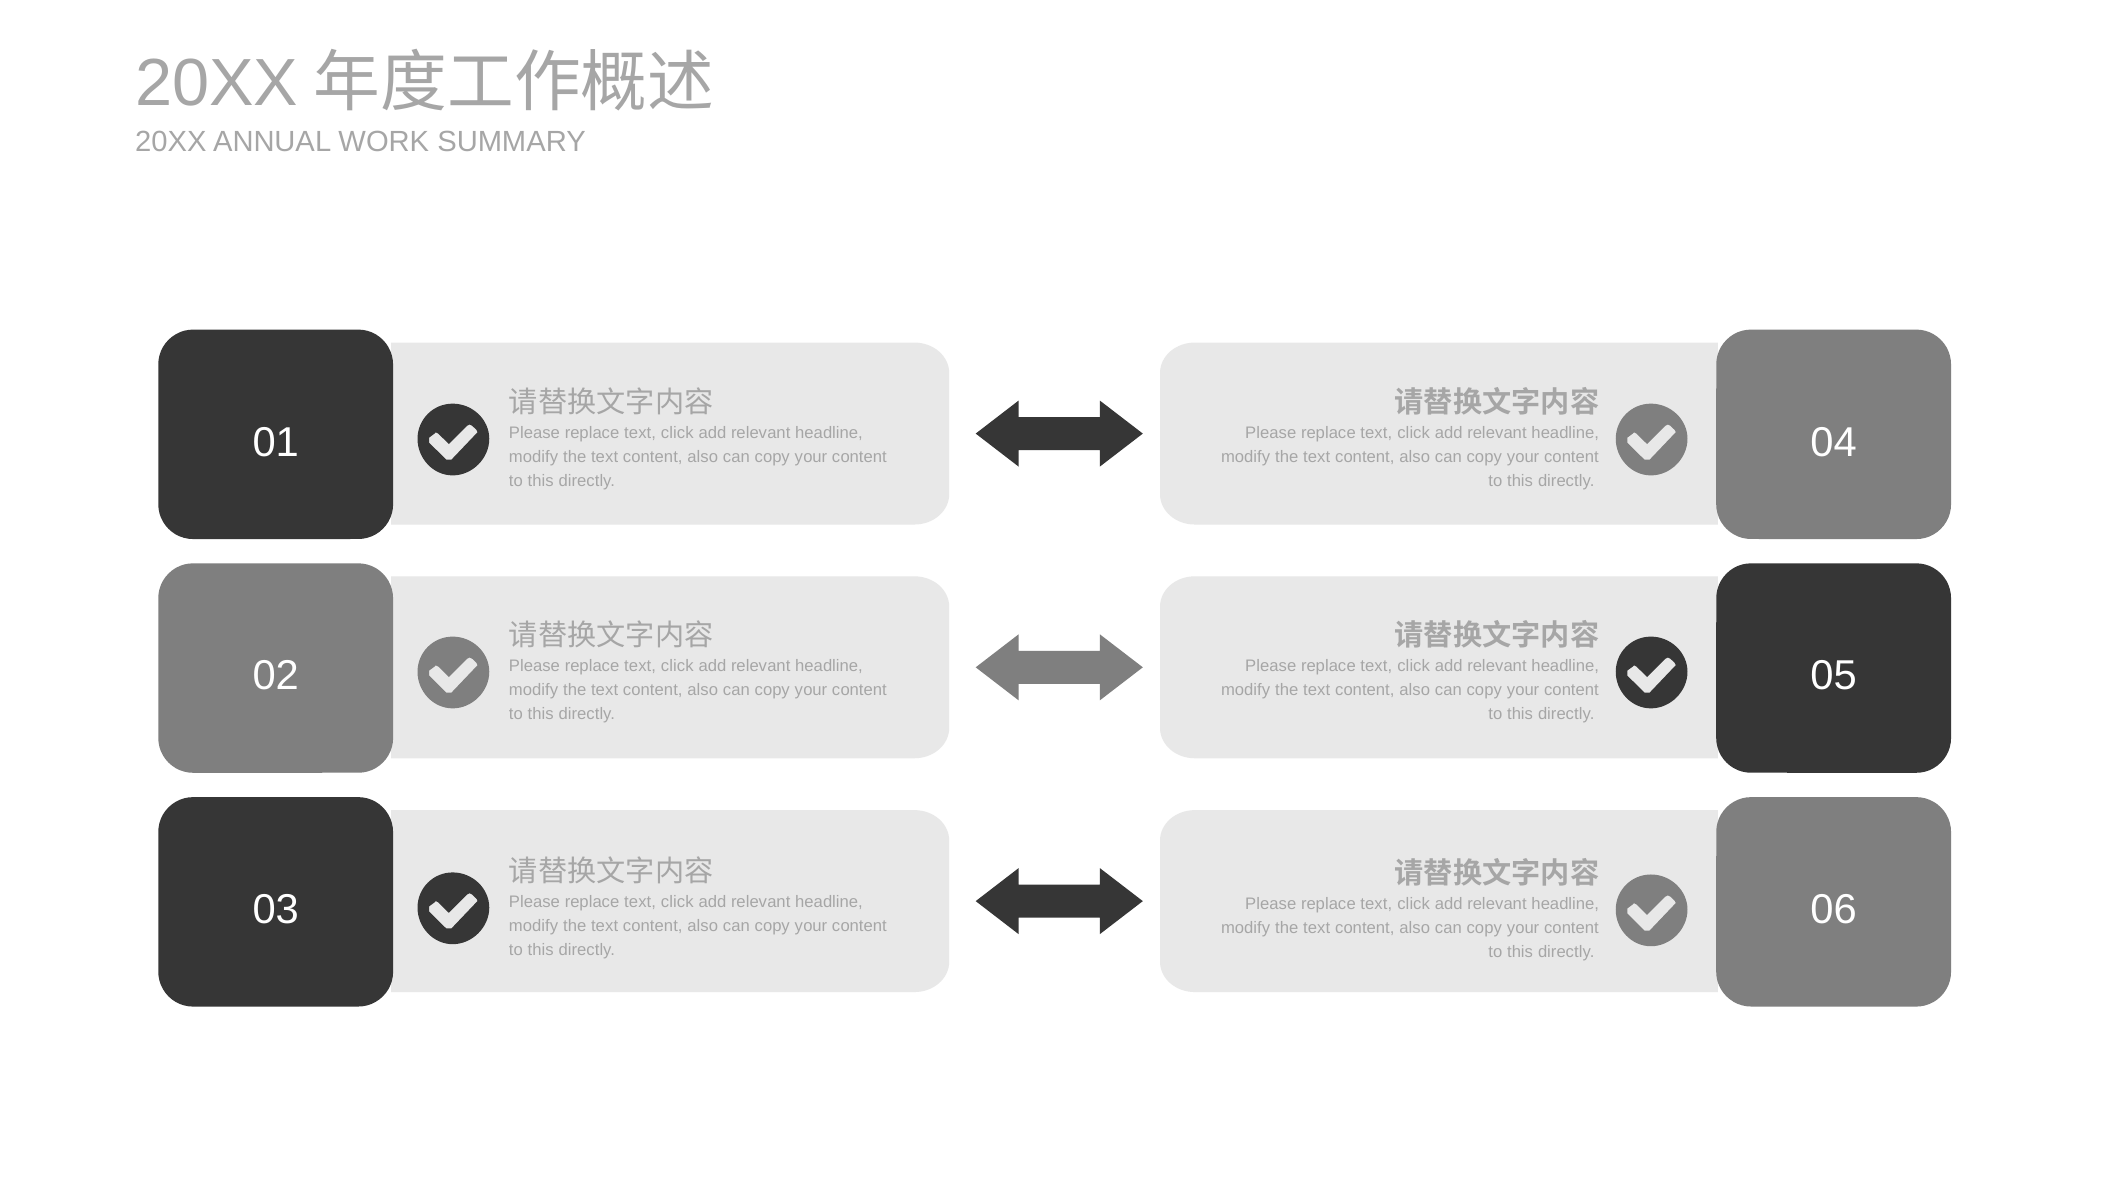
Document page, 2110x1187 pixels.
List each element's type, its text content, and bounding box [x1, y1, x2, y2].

text_box [974, 865, 1145, 937]
text_box 请替换文字内容 Please replace text, click add relevant headline, modify the text content, also can copy your content to this directly. [1211, 376, 1600, 490]
text_box 20XX ANNUAL WORK SUMMARY [135, 122, 596, 158]
text_box 请替换文字内容 Please replace text, click add relevant headline, modify the text content, also can copy your content to this directly. [1211, 609, 1600, 723]
text_box [1158, 341, 1720, 526]
text_box [390, 341, 951, 526]
text_box [1615, 403, 1688, 476]
text_box [1158, 809, 1720, 994]
text_box 请替换文字内容 Please replace text, click add relevant headline, modify the text content, also can copy your content to this directly. [508, 376, 897, 490]
text_box 06 [1715, 796, 1953, 1008]
text_box 20XX年度工作概述 [135, 38, 783, 119]
text_box [417, 403, 490, 476]
text_box [417, 636, 490, 709]
text_box 03 [157, 796, 395, 1008]
text_box 请替换文字内容 Please replace text, click add relevant headline, modify the text content, also can copy your content to this directly. [1211, 847, 1600, 961]
text_box 02 [157, 562, 395, 774]
text_box 请替换文字内容 Please replace text, click add relevant headline, modify the text content, also can copy your content to this directly. [508, 609, 897, 723]
text_box [390, 575, 951, 760]
text_box [1615, 874, 1688, 947]
text_box 请替换文字内容 Please replace text, click add relevant headline, modify the text content, also can copy your content to this directly. [508, 844, 897, 959]
text_box [1158, 575, 1720, 760]
text_box [974, 632, 1145, 703]
text_box 04 [1715, 328, 1953, 541]
text_box 01 [157, 328, 395, 541]
text_box 05 [1715, 562, 1953, 774]
text_box [1615, 636, 1688, 709]
text_box [974, 398, 1145, 469]
text_box [390, 809, 951, 994]
text_box [417, 872, 490, 945]
